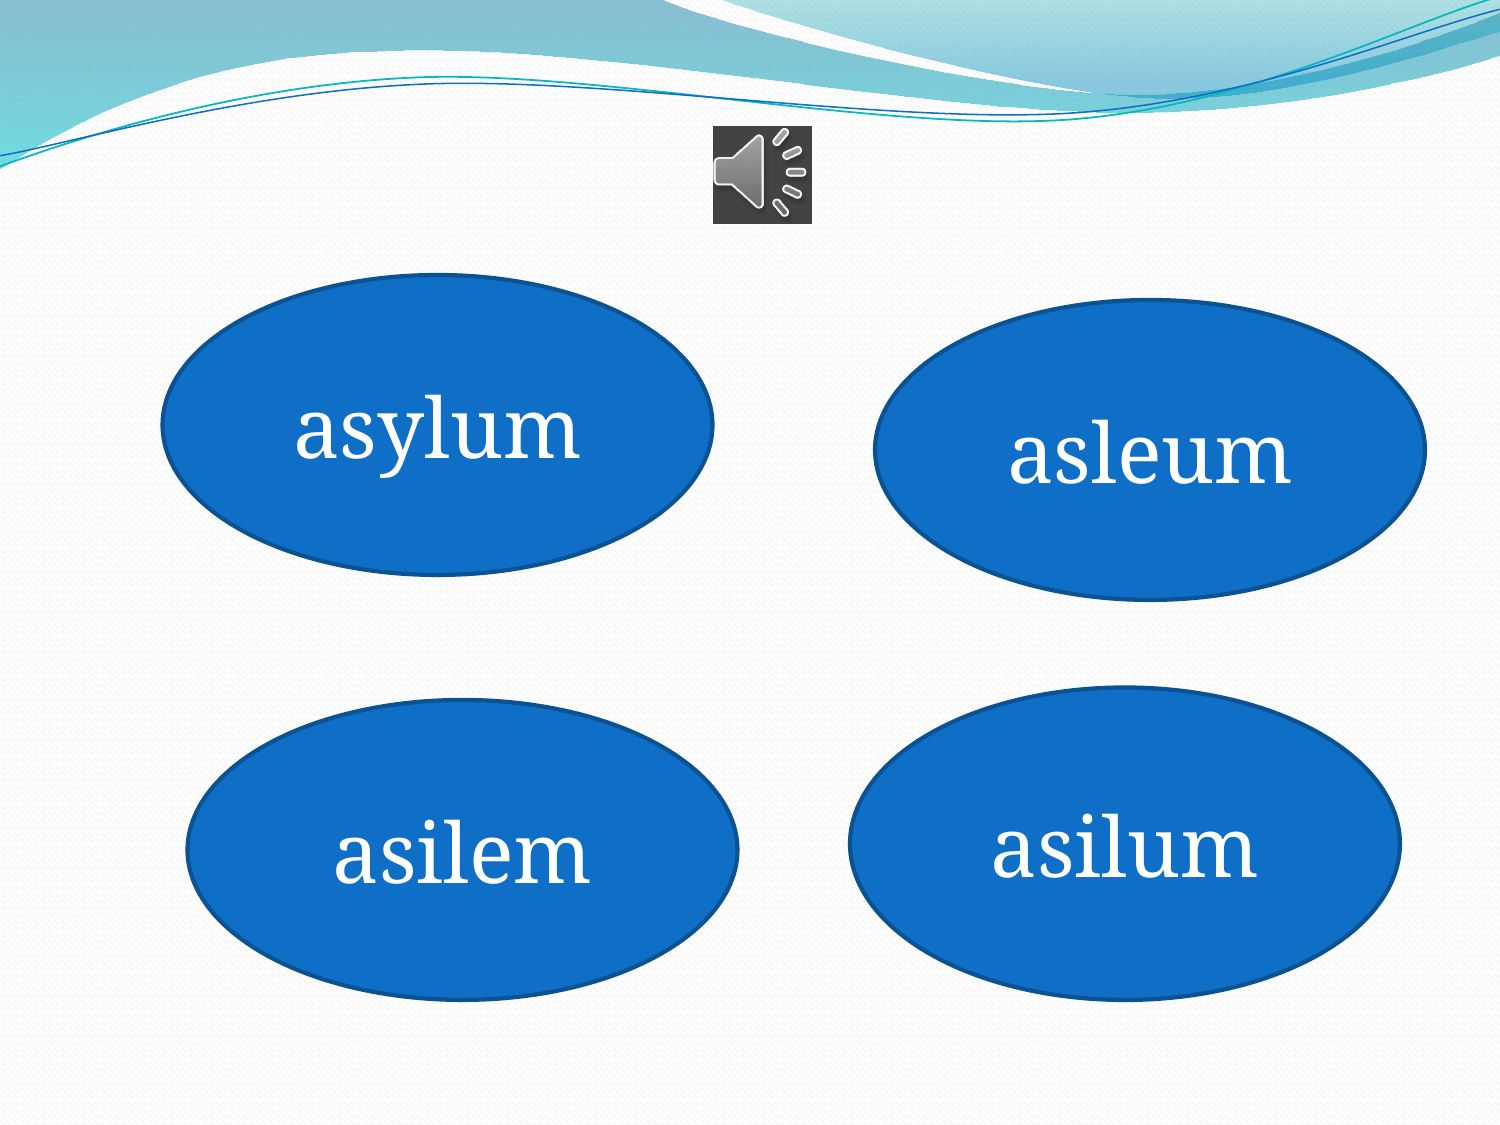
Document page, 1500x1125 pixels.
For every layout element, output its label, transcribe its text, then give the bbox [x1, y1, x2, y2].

text_box asylum [160, 272, 715, 578]
picture [712, 124, 813, 226]
text_box asilem [185, 697, 740, 1003]
text_box asilum [847, 685, 1403, 1003]
text_box asleum [872, 297, 1428, 603]
